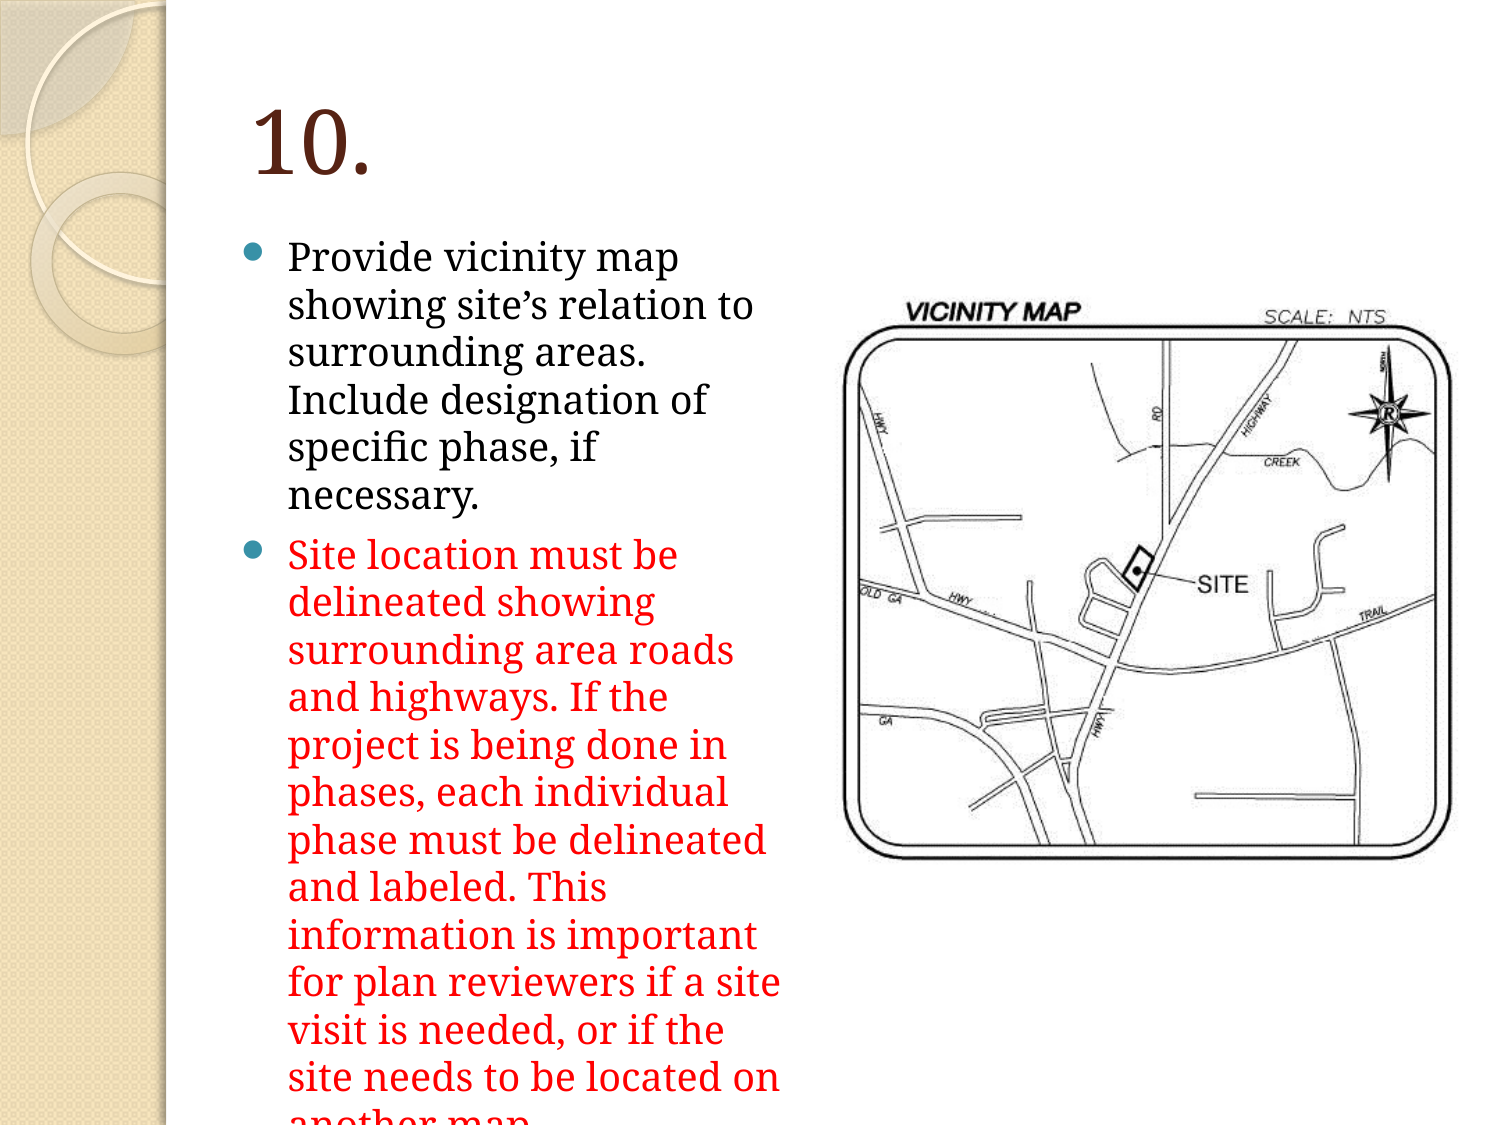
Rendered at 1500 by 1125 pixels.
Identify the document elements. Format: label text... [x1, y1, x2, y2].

list Provide vicinity map showing site’s relation to surrounding areas. Include designation of specific phase, if necessary. Site location must be delineated showing surrounding area roads and highways. If the project is being done in phases, each individual phase must be delineated and labeled. This information is important for plan reviewers if a site visit is needed, or if the site needs to be located on another map. [213, 224, 813, 1075]
picture [812, 274, 1472, 873]
title 10. [235, 45, 1466, 233]
